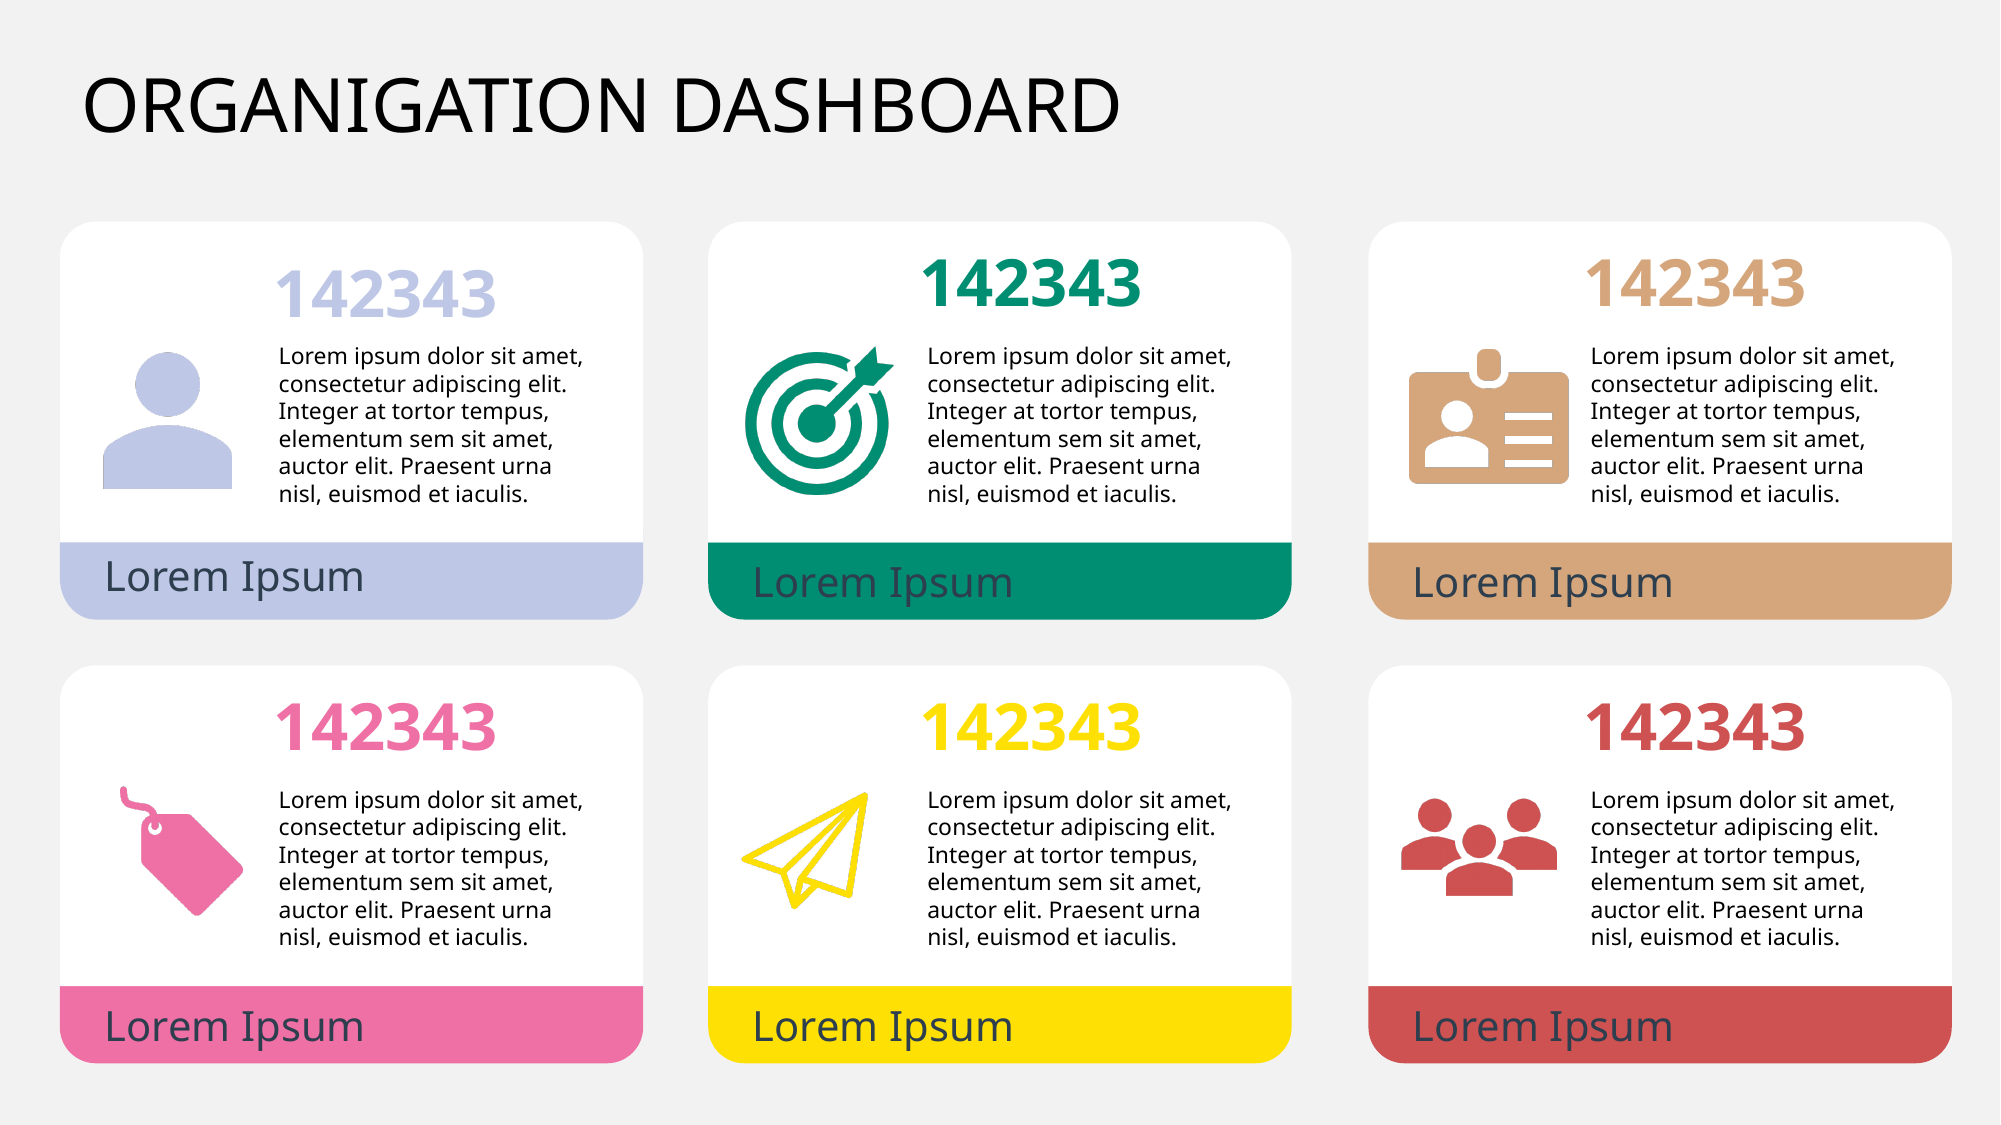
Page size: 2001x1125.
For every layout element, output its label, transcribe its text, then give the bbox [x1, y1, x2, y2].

picture [1393, 321, 1584, 511]
text_box [707, 220, 1293, 544]
text_box Lorem Ipsum [707, 544, 1293, 621]
title ORGANIGATION DASHBOARD [66, 0, 1944, 218]
text_box Lorem Ipsum [707, 988, 1293, 1065]
text_box 142343 [1568, 242, 1903, 329]
text_box 142343 [904, 686, 1239, 773]
text_box [707, 664, 1293, 988]
text_box Lorem ipsum dolor sit amet, consectetur adipiscing elit. Integer at tortor tempus, elementum sem sit amet, auctor elit. Praesent urna nisl, euismod et iaculis. [264, 334, 616, 514]
text_box [1367, 220, 1953, 544]
picture [729, 330, 910, 511]
text_box Lorem ipsum dolor sit amet, consectetur adipiscing elit. Integer at tortor tempus, elementum sem sit amet, auctor elit. Praesent urna nisl, euismod et iaculis. [912, 334, 1265, 514]
text_box 142343 [258, 686, 593, 773]
text_box Lorem Ipsum [1367, 544, 1953, 621]
text_box [58, 664, 645, 988]
text_box Lorem Ipsum [58, 544, 645, 621]
text_box [58, 220, 645, 544]
text_box Lorem ipsum dolor sit amet, consectetur adipiscing elit. Integer at tortor tempus, elementum sem sit amet, auctor elit. Praesent urna nisl, euismod et iaculis. [1575, 778, 1928, 958]
text_box 142343 [258, 253, 593, 340]
picture [729, 775, 880, 926]
picture [1390, 758, 1569, 936]
text_box [1367, 664, 1953, 988]
text_box 142343 [1568, 686, 1903, 773]
picture [71, 324, 264, 517]
text_box Lorem ipsum dolor sit amet, consectetur adipiscing elit. Integer at tortor tempus, elementum sem sit amet, auctor elit. Praesent urna nisl, euismod et iaculis. [1575, 334, 1928, 514]
text_box Lorem ipsum dolor sit amet, consectetur adipiscing elit. Integer at tortor tempus, elementum sem sit amet, auctor elit. Praesent urna nisl, euismod et iaculis. [912, 778, 1265, 958]
text_box Lorem Ipsum [1367, 988, 1953, 1065]
text_box Lorem Ipsum [58, 988, 645, 1065]
text_box Lorem ipsum dolor sit amet, consectetur adipiscing elit. Integer at tortor tempus, elementum sem sit amet, auctor elit. Praesent urna nisl, euismod et iaculis. [264, 778, 616, 958]
text_box 142343 [904, 242, 1239, 329]
picture [97, 767, 265, 934]
